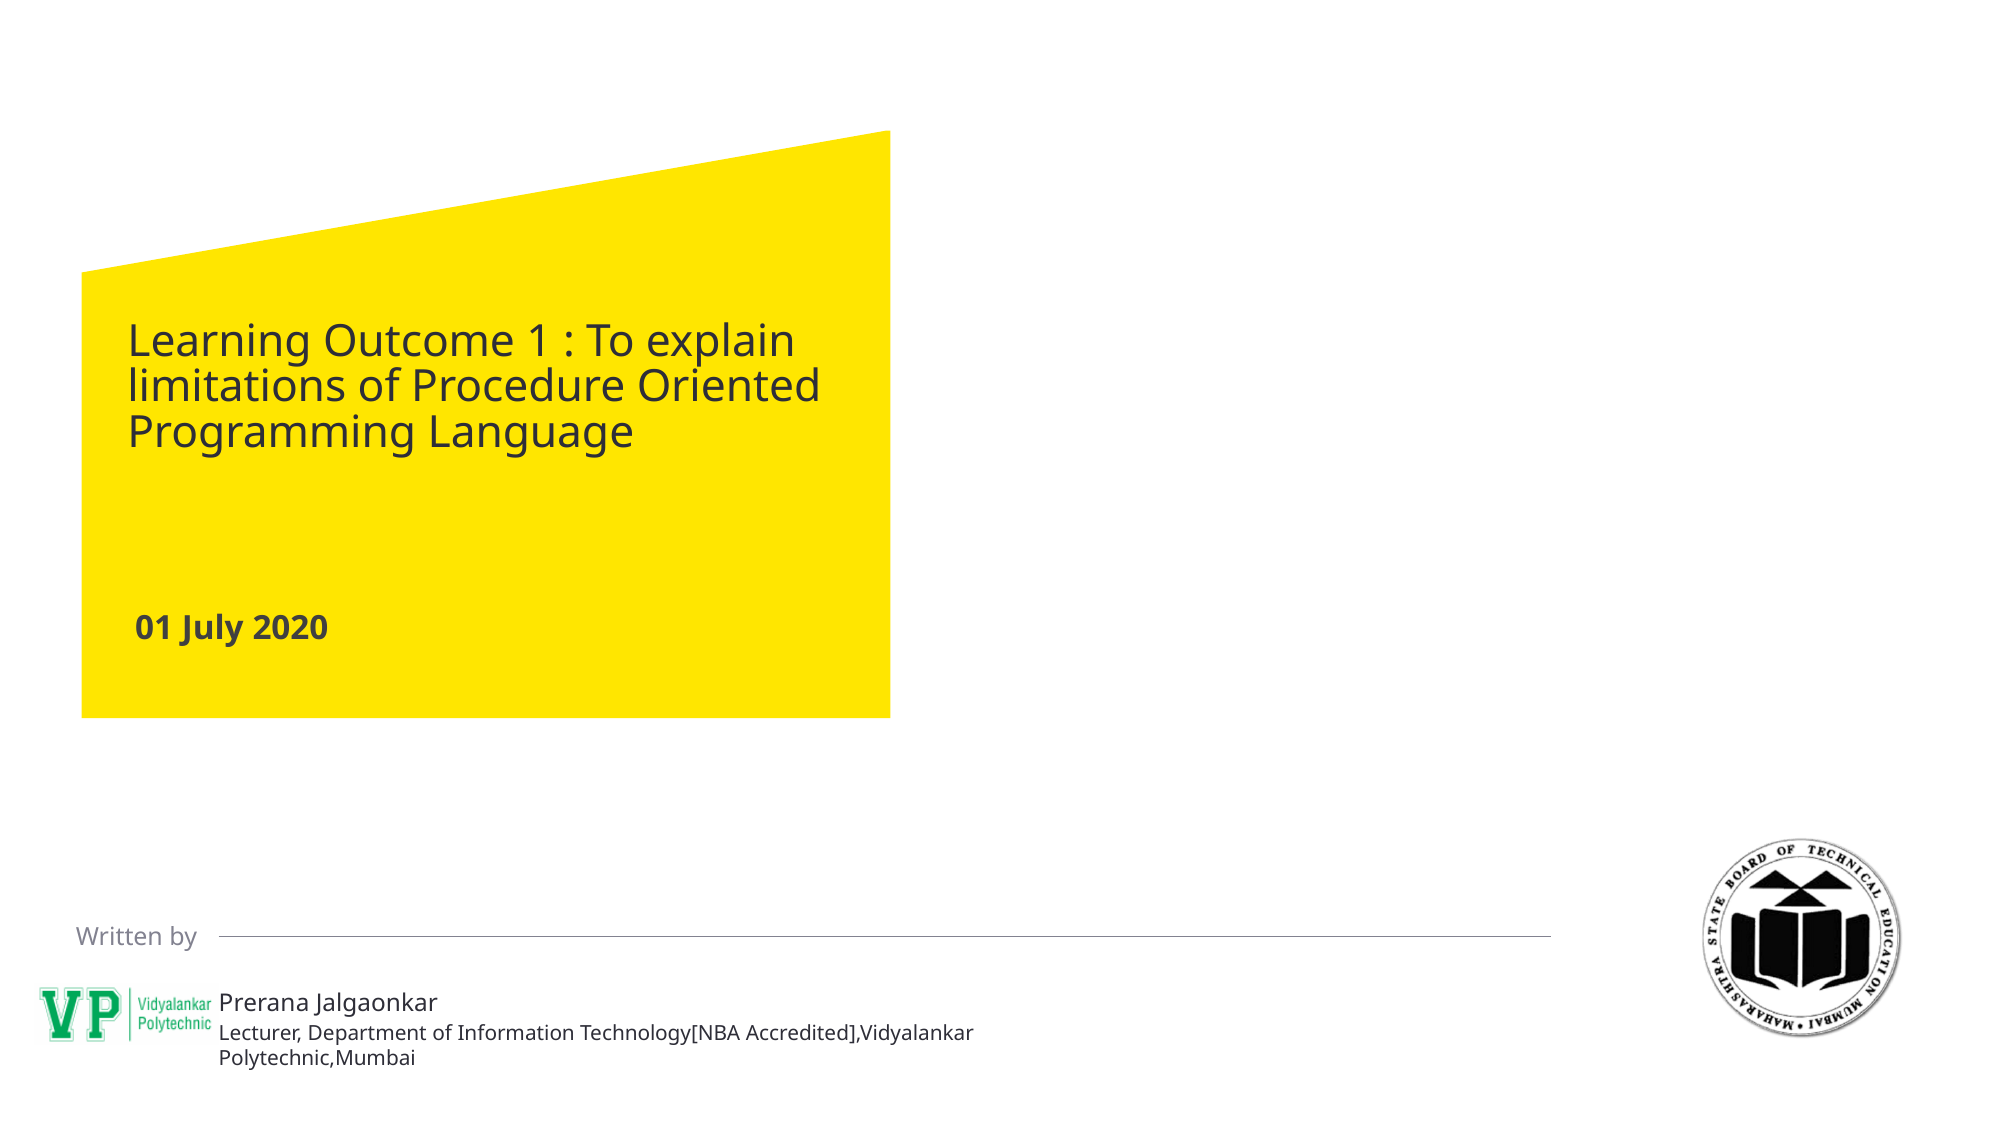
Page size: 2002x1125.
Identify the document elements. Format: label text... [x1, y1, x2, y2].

list Lecturer, Department of Information Technology[NBA Accredited],Vidyalankar Polytechnic,Mumbai [218, 1019, 1076, 1081]
list Prerana Jalgaonkar [222, 987, 726, 1017]
picture [1682, 818, 1919, 1055]
subtitle 01 July 2020 [135, 606, 846, 778]
picture [34, 983, 219, 1045]
title Learning Outcome 1 : To explain limitations of Procedure Oriented Programming Language [127, 320, 838, 482]
